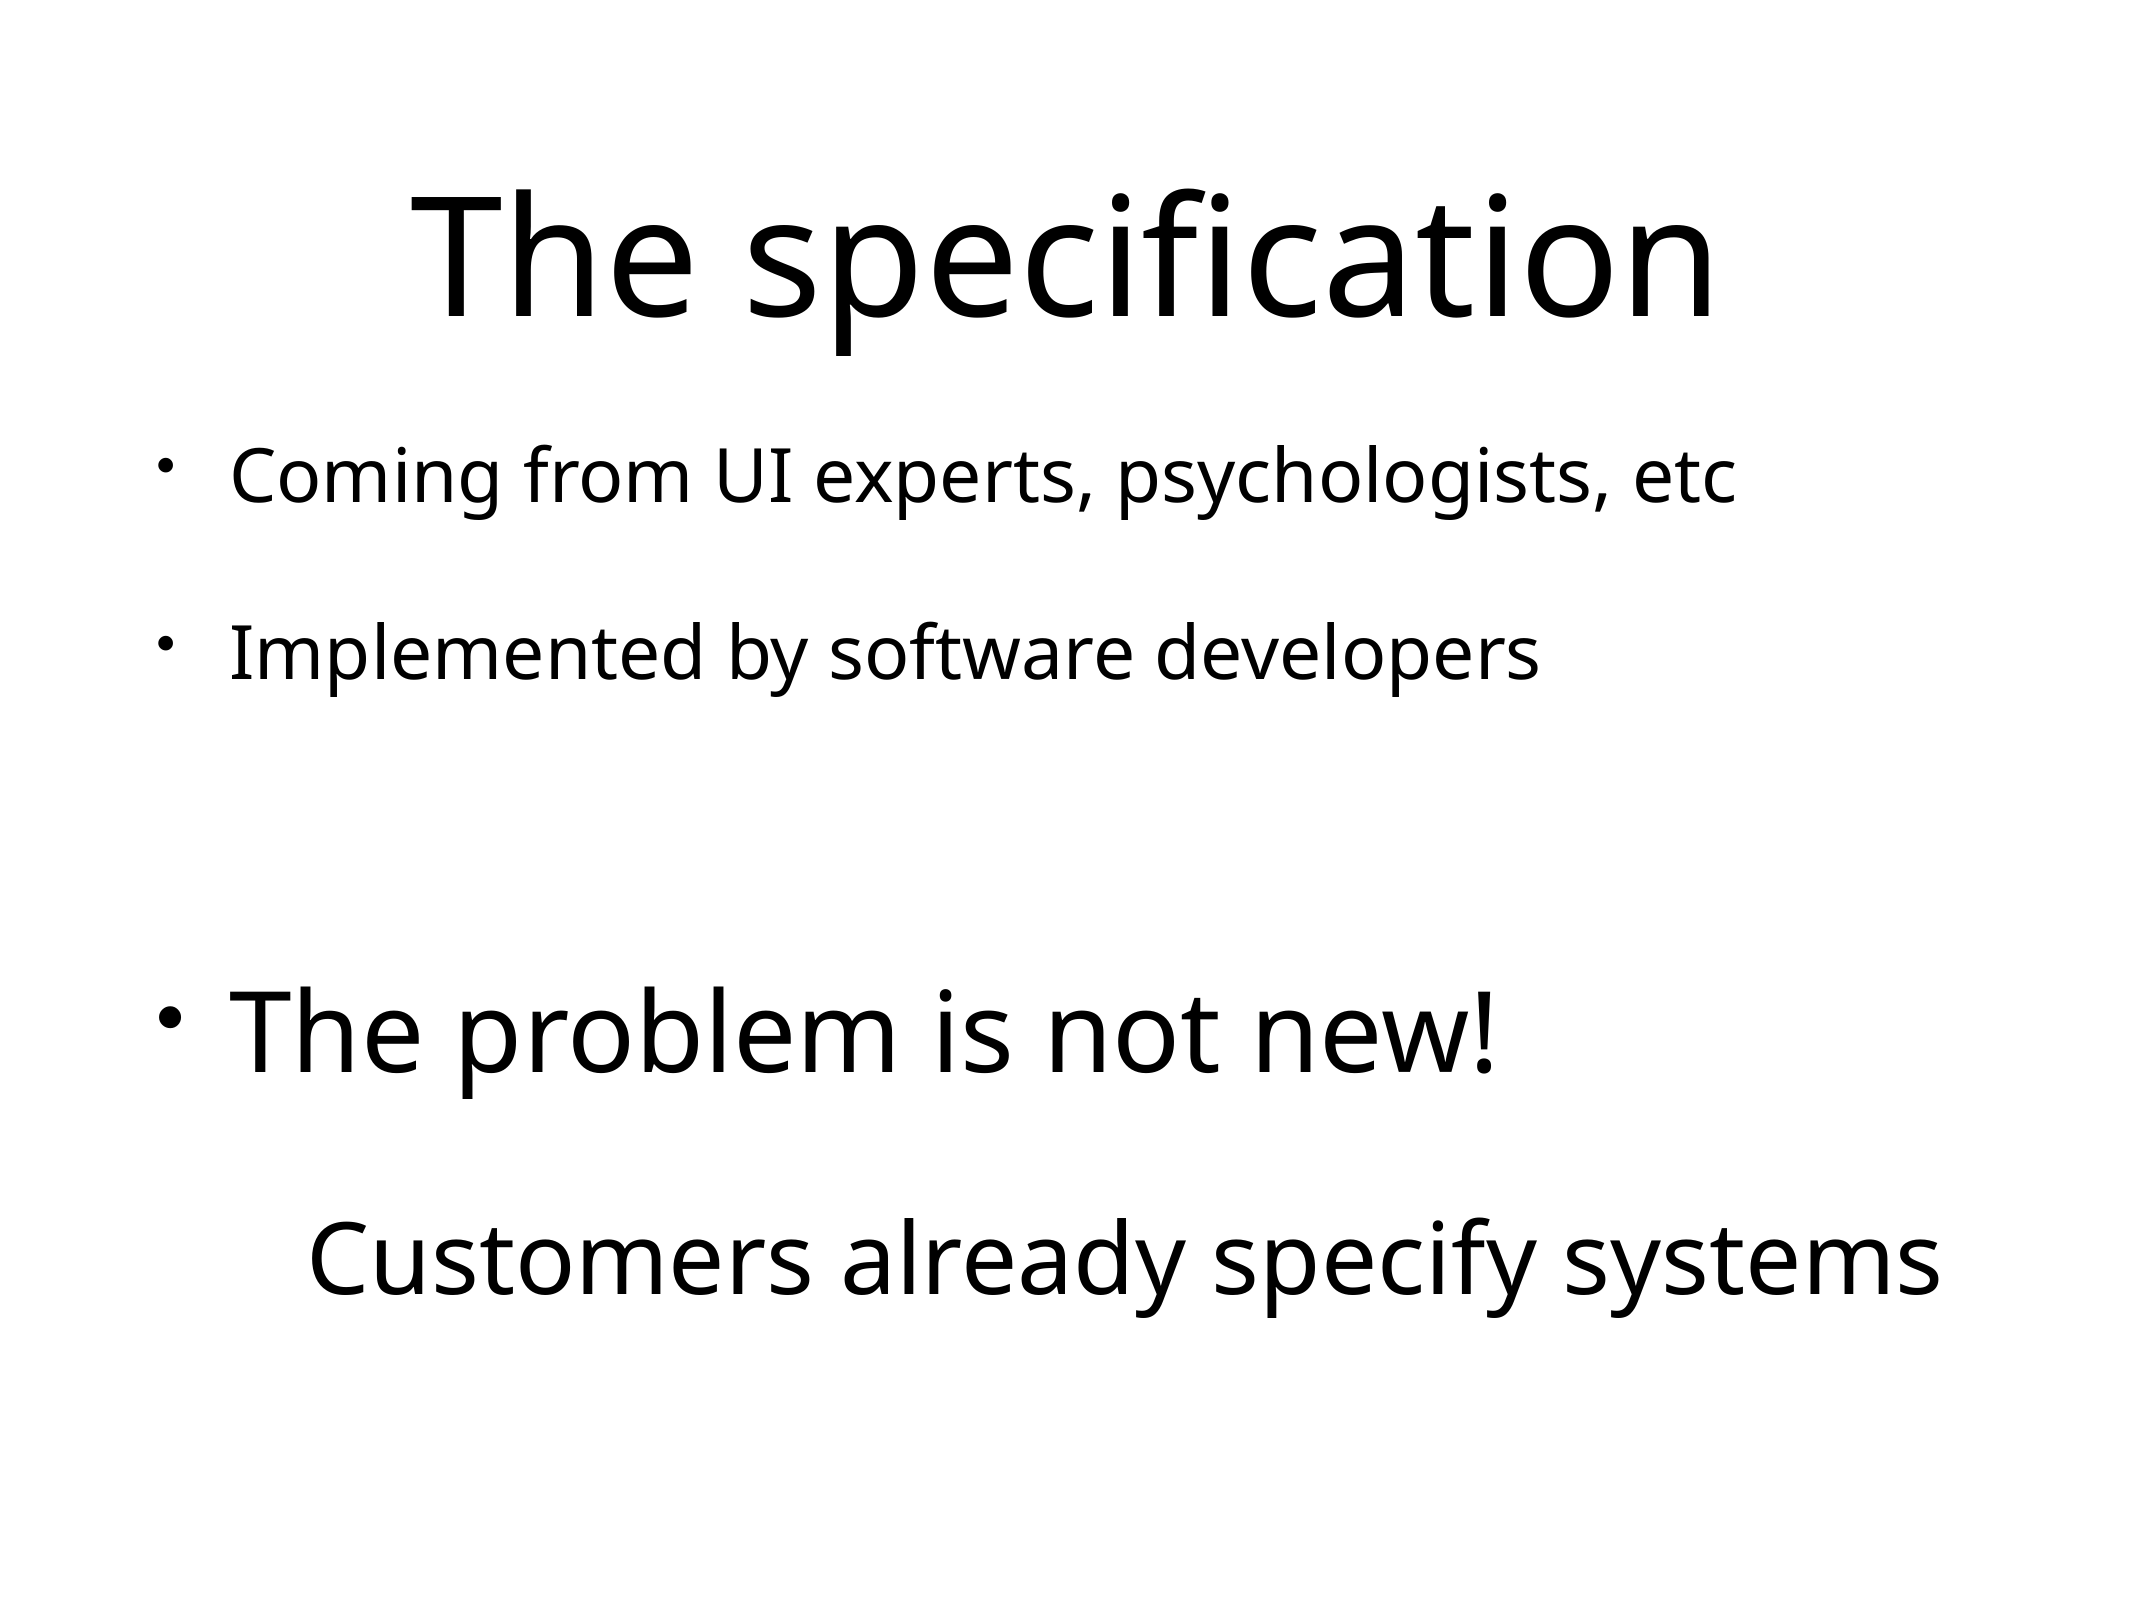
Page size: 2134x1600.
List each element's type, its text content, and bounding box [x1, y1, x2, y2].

list Coming from UI experts, psychologists, etc Implemented by software developers The problem is not new! Customers already specify systems [155, 426, 1978, 1459]
title The specification [155, 72, 1978, 426]
